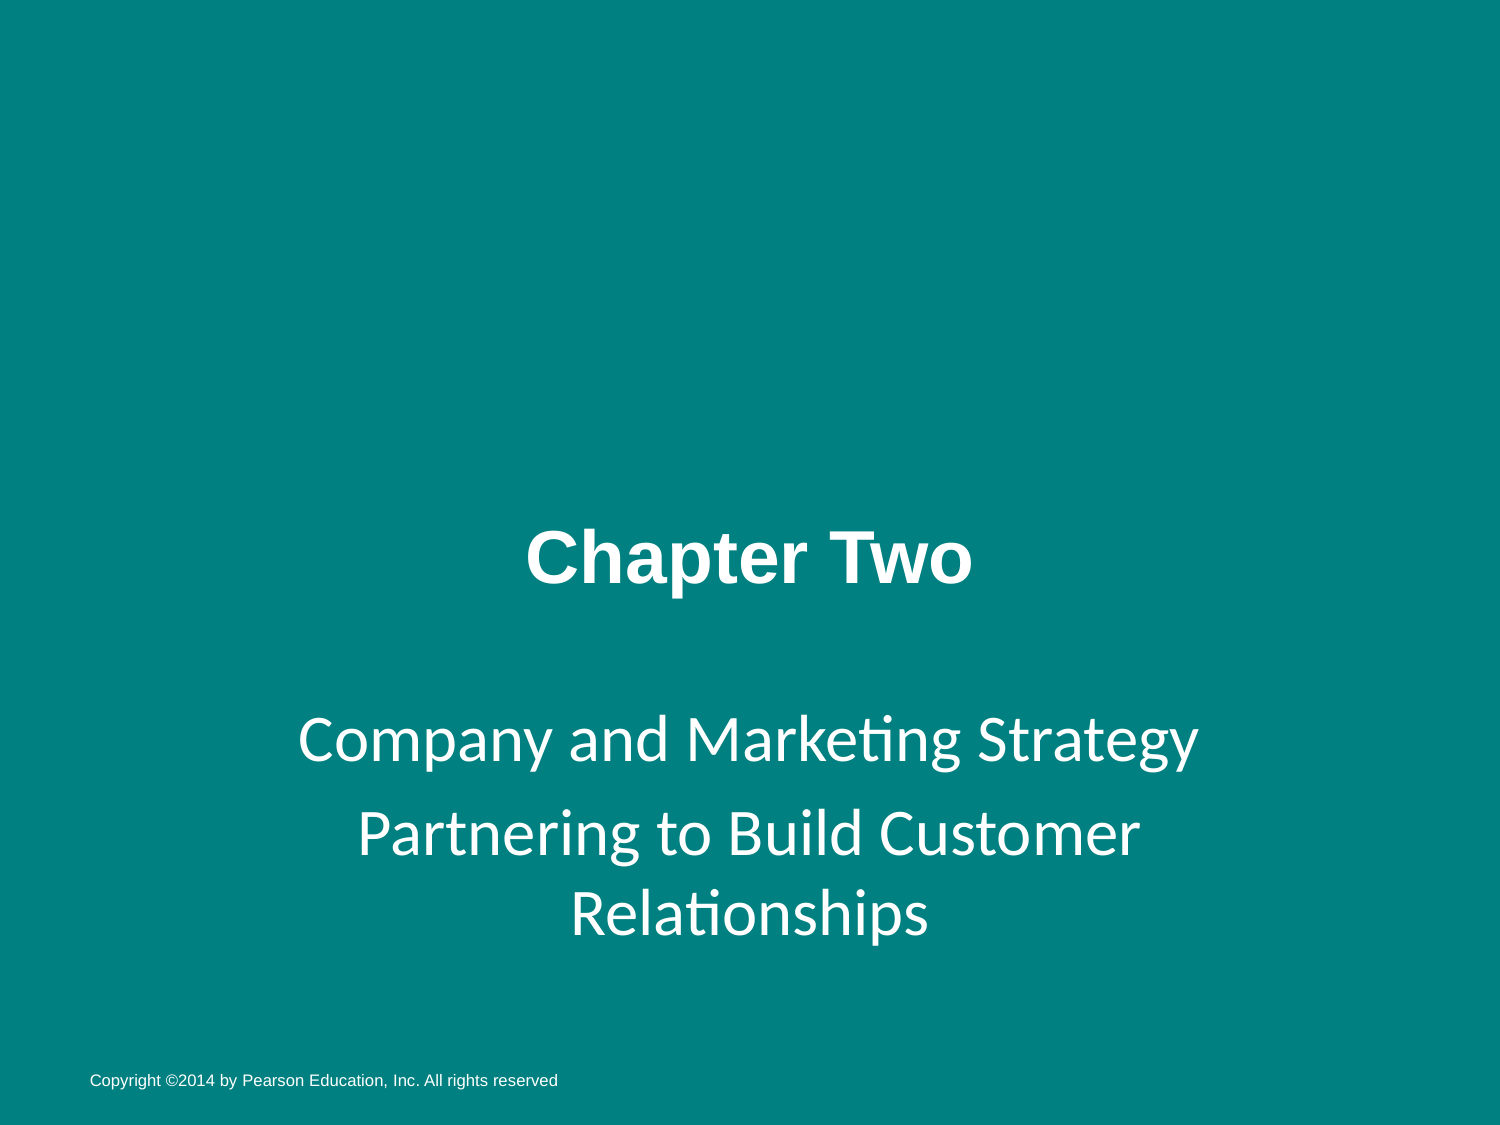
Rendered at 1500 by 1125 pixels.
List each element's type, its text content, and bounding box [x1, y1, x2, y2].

subtitle Company and Marketing Strategy Partnering to Build Customer Relationships [224, 687, 1276, 976]
text_box Copyright ©2014 by Pearson Education, Inc. All rights reserved [74, 1062, 825, 1098]
title Chapter Two [162, 387, 1338, 629]
